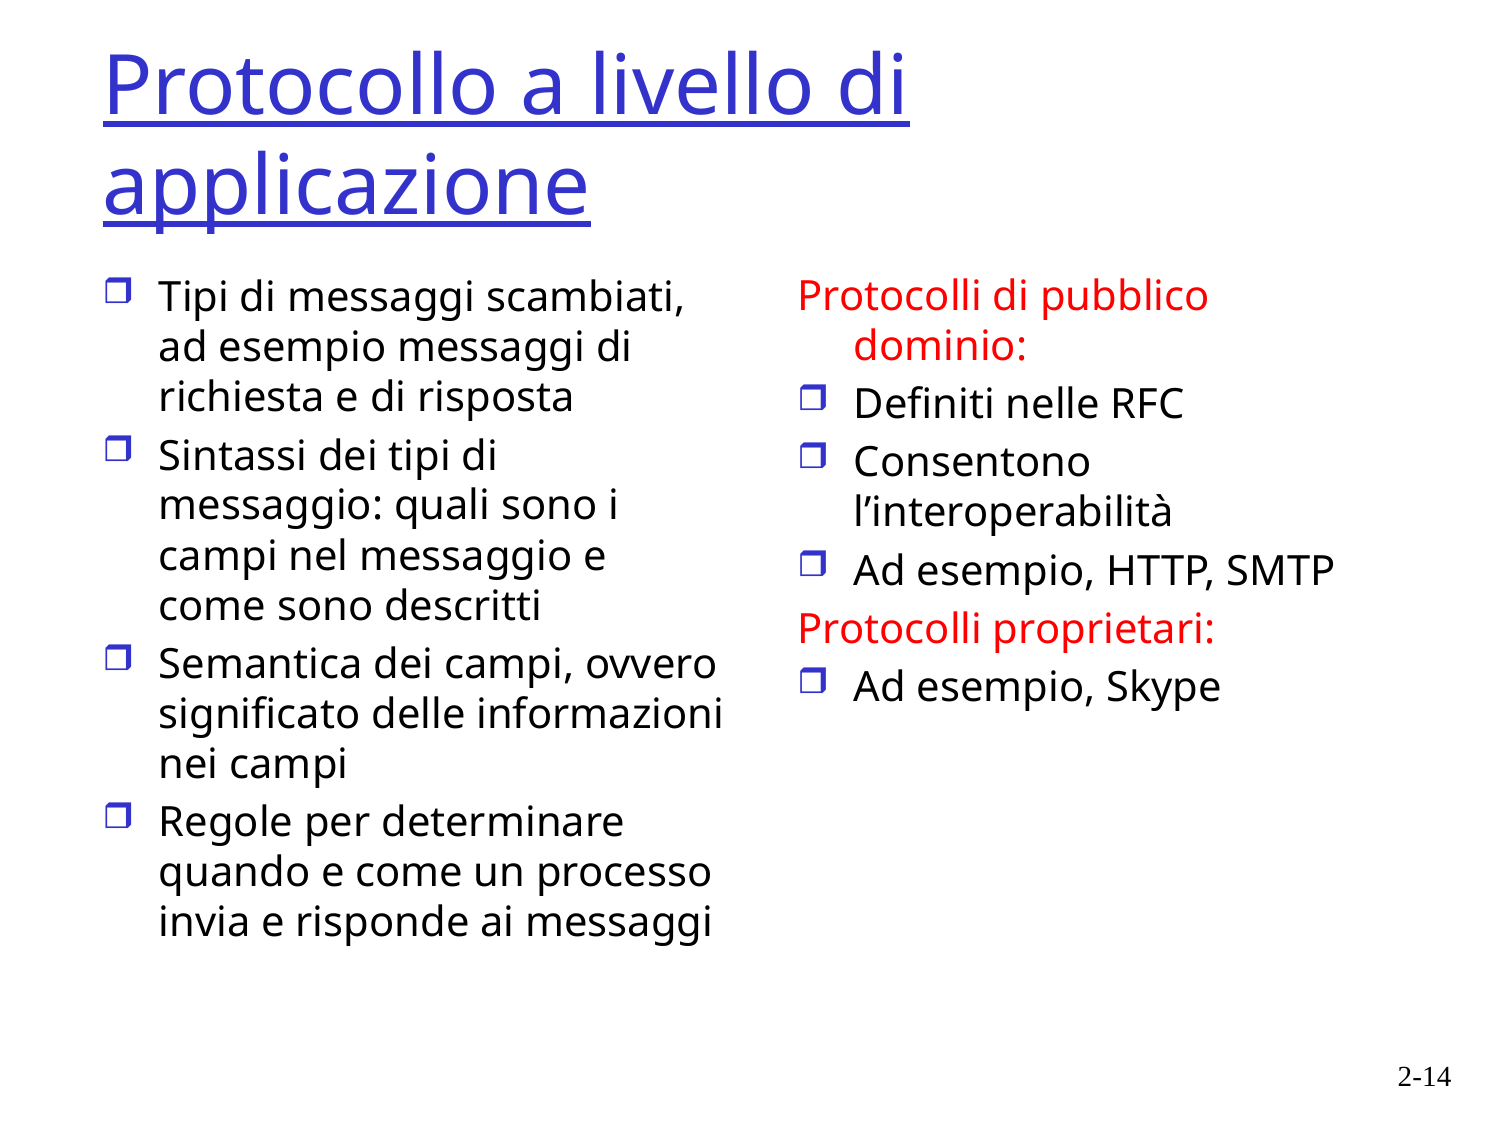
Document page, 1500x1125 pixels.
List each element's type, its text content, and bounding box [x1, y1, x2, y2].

title Protocollo a livello di applicazione [87, 37, 1432, 226]
slide_number 2-14 [1362, 1049, 1467, 1125]
list Protocolli di pubblico dominio: Definiti nelle RFC Consentono l’interoperabilità Ad esempio, HTTP, SMTP Protocolli proprietari: Ad esempio, Skype [782, 260, 1408, 1024]
list Tipi di messaggi scambiati, ad esempio messaggi di richiesta e di risposta Sintassi dei tipi di messaggio: quali sono i campi nel messaggio e come sono descritti Semantica dei campi, ovvero significato delle informazioni nei campi Regole per determinare quando e come un processo invia e risponde ai messaggi [87, 262, 740, 1026]
